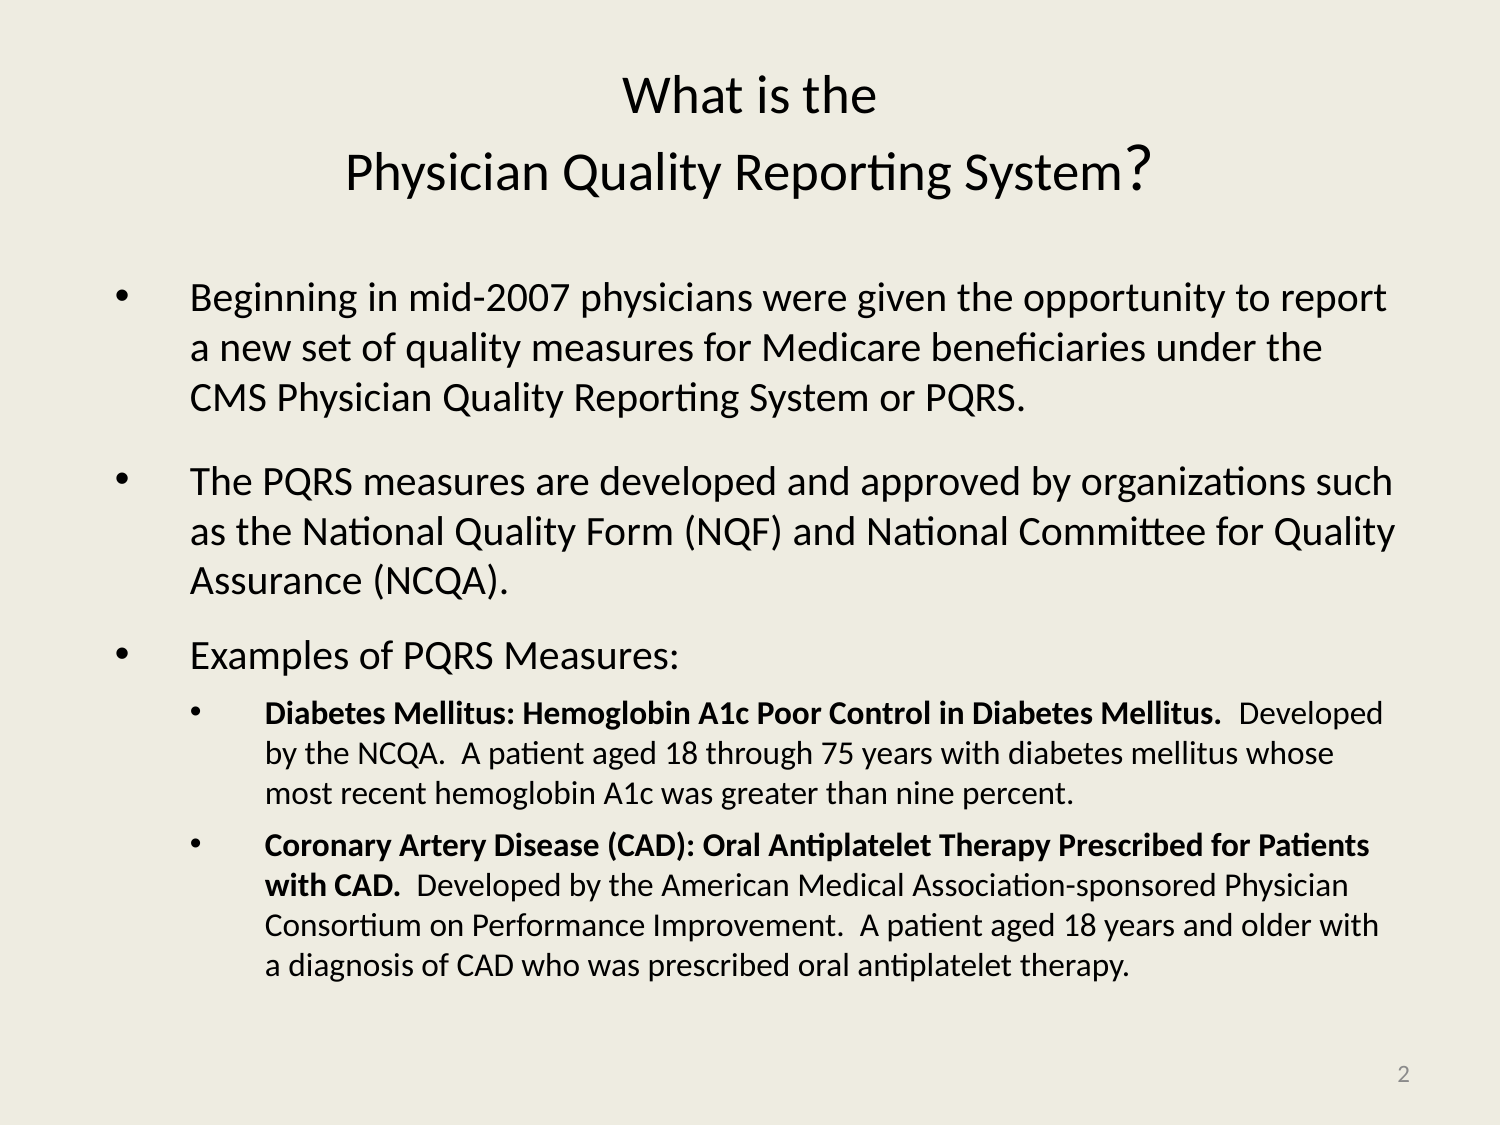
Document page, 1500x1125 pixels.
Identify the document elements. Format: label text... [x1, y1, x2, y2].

slide_number 2 [1074, 1042, 1425, 1103]
subtitle Beginning in mid-2007 physicians were given the opportunity to report a new set of quality measures for Medicare beneficiaries under the CMS Physician Quality Reporting System or PQRS. The PQRS measures are developed and approved by organizations such as the National Quality Form (NQF) and National Committee for Quality Assurance (NCQA). Examples of PQRS Measures: Diabetes Mellitus: Hemoglobin A1c Poor Control in Diabetes Mellitus. Developed by the NCQA. A patient aged 18 through 75 years with diabetes mellitus whose most recent hemoglobin A1c was greater than nine percent. Coronary Artery Disease (CAD): Oral Antiplatelet Therapy Prescribed for Patients with CAD. Developed by the American Medical Association-sponsored Physician Consortium on Performance Improvement. A patient aged 18 years and older with a diagnosis of CAD who was prescribed oral antiplatelet therapy. [99, 262, 1413, 1000]
title What is the Physician Quality Reporting System? [112, 50, 1388, 213]
